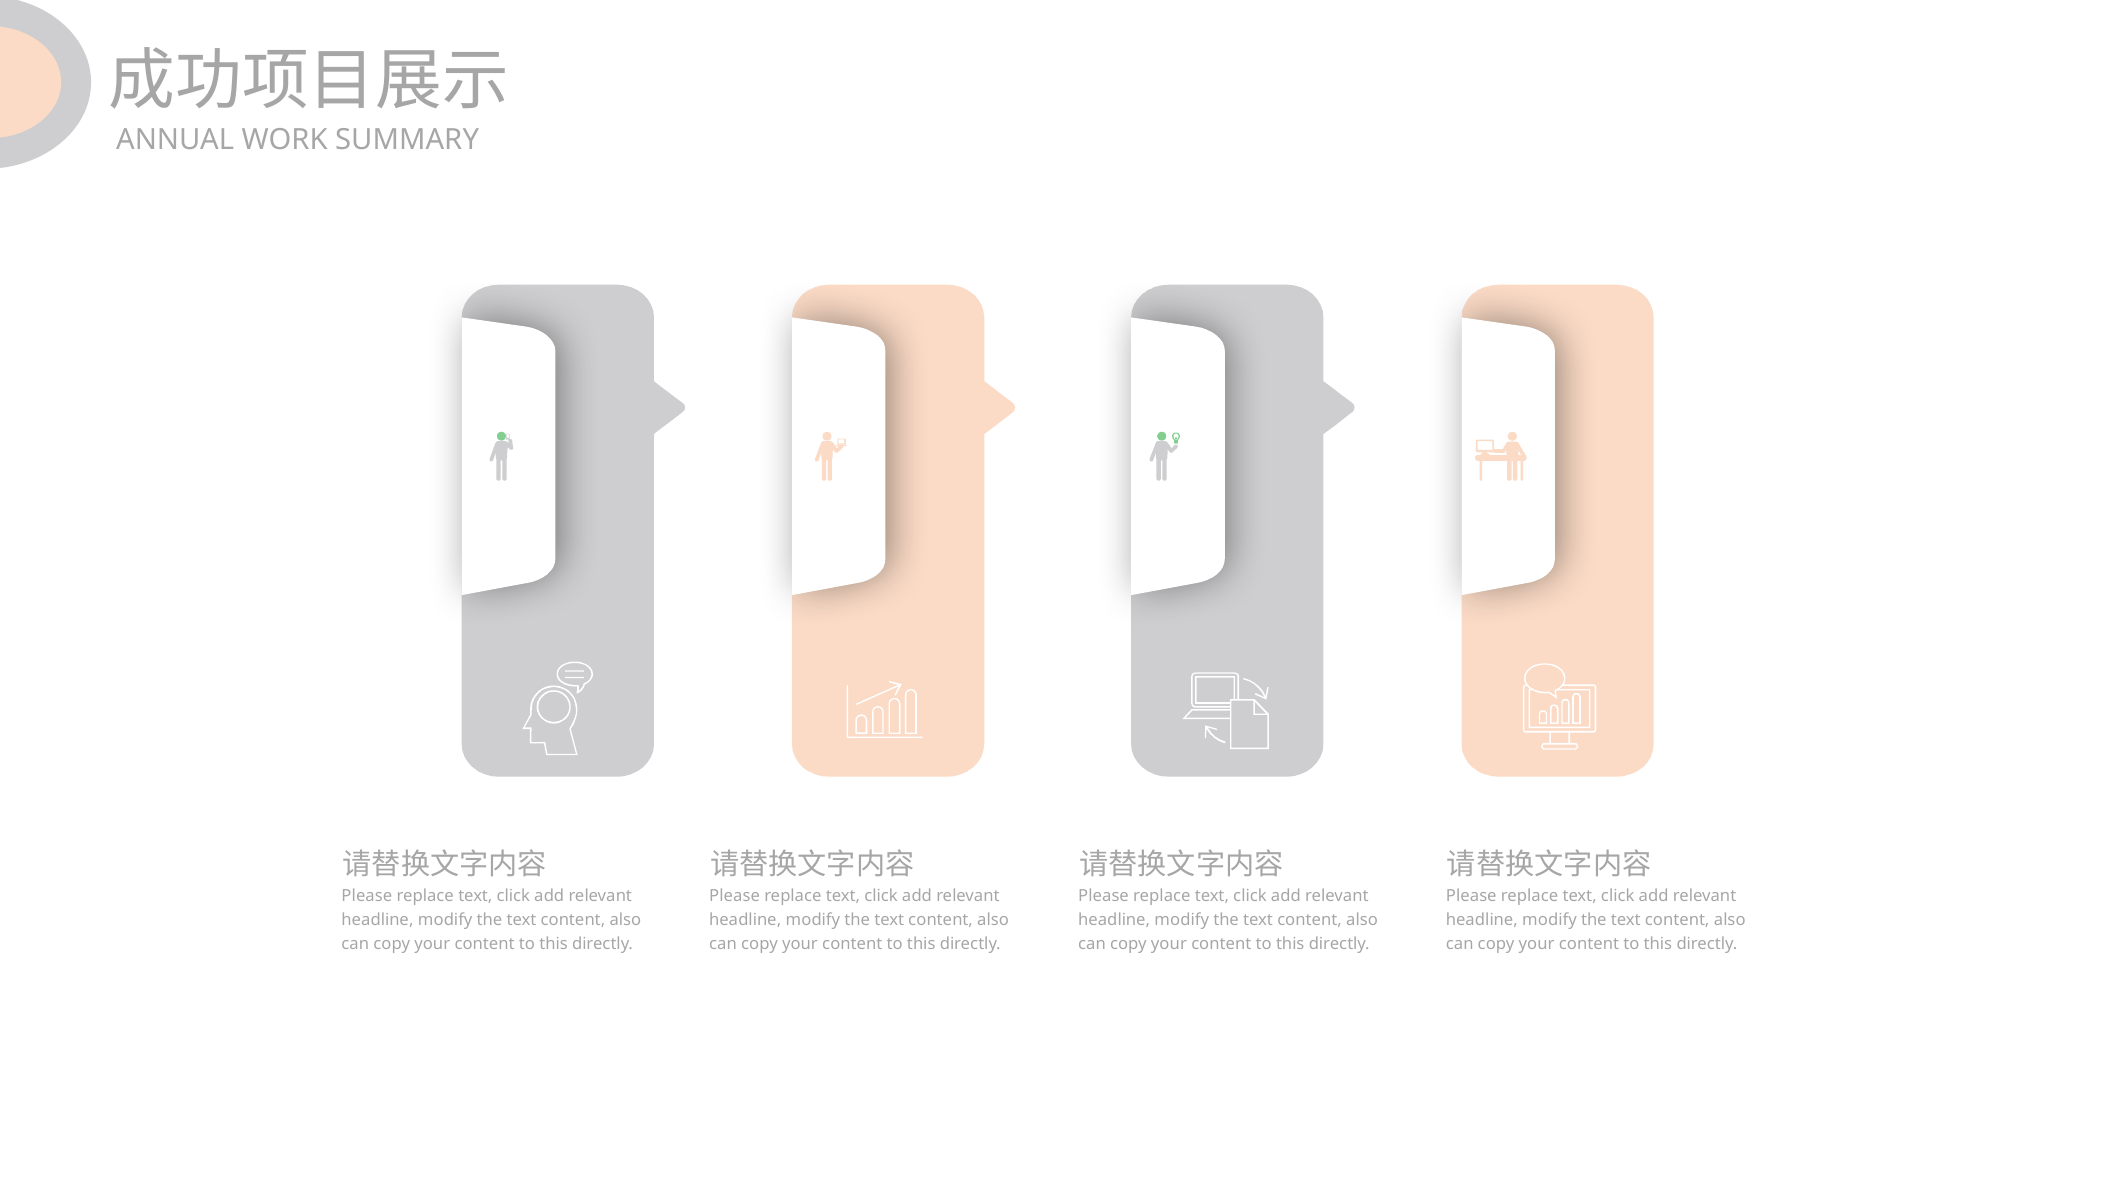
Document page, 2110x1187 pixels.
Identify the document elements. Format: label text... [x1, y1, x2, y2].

text_box Please replace text, click add relevant headline, modify the text content, also can copy your content to this directly. [326, 873, 677, 960]
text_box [791, 317, 886, 596]
text_box [791, 284, 1016, 661]
text_box [794, 756, 982, 777]
text_box Please replace text, click add relevant headline, modify the text content, also can copy your content to this directly. [694, 873, 1045, 960]
text_box 请替换文字内容 [1064, 831, 1299, 888]
text_box Please replace text, click add relevant headline, modify the text content, also can copy your content to this directly. [1063, 873, 1414, 960]
text_box 成功项目展示 [108, 36, 757, 117]
text_box [1461, 284, 1654, 777]
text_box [522, 661, 1597, 756]
text_box [1131, 284, 1355, 661]
text_box [461, 284, 686, 777]
text_box 请替换文字内容 [1432, 831, 1667, 888]
text_box [0, 25, 63, 139]
text_box 请替换文字内容 [695, 831, 930, 888]
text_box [461, 317, 556, 596]
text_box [1461, 317, 1555, 596]
text_box 请替换文字内容 [327, 831, 563, 888]
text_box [1131, 317, 1225, 596]
text_box Please replace text, click add relevant headline, modify the text content, also can copy your content to this directly. [1431, 873, 1782, 960]
text_box [1133, 756, 1321, 777]
text_box [0, 0, 93, 169]
text_box ANNUAL WORK SUMMARY [108, 119, 570, 155]
